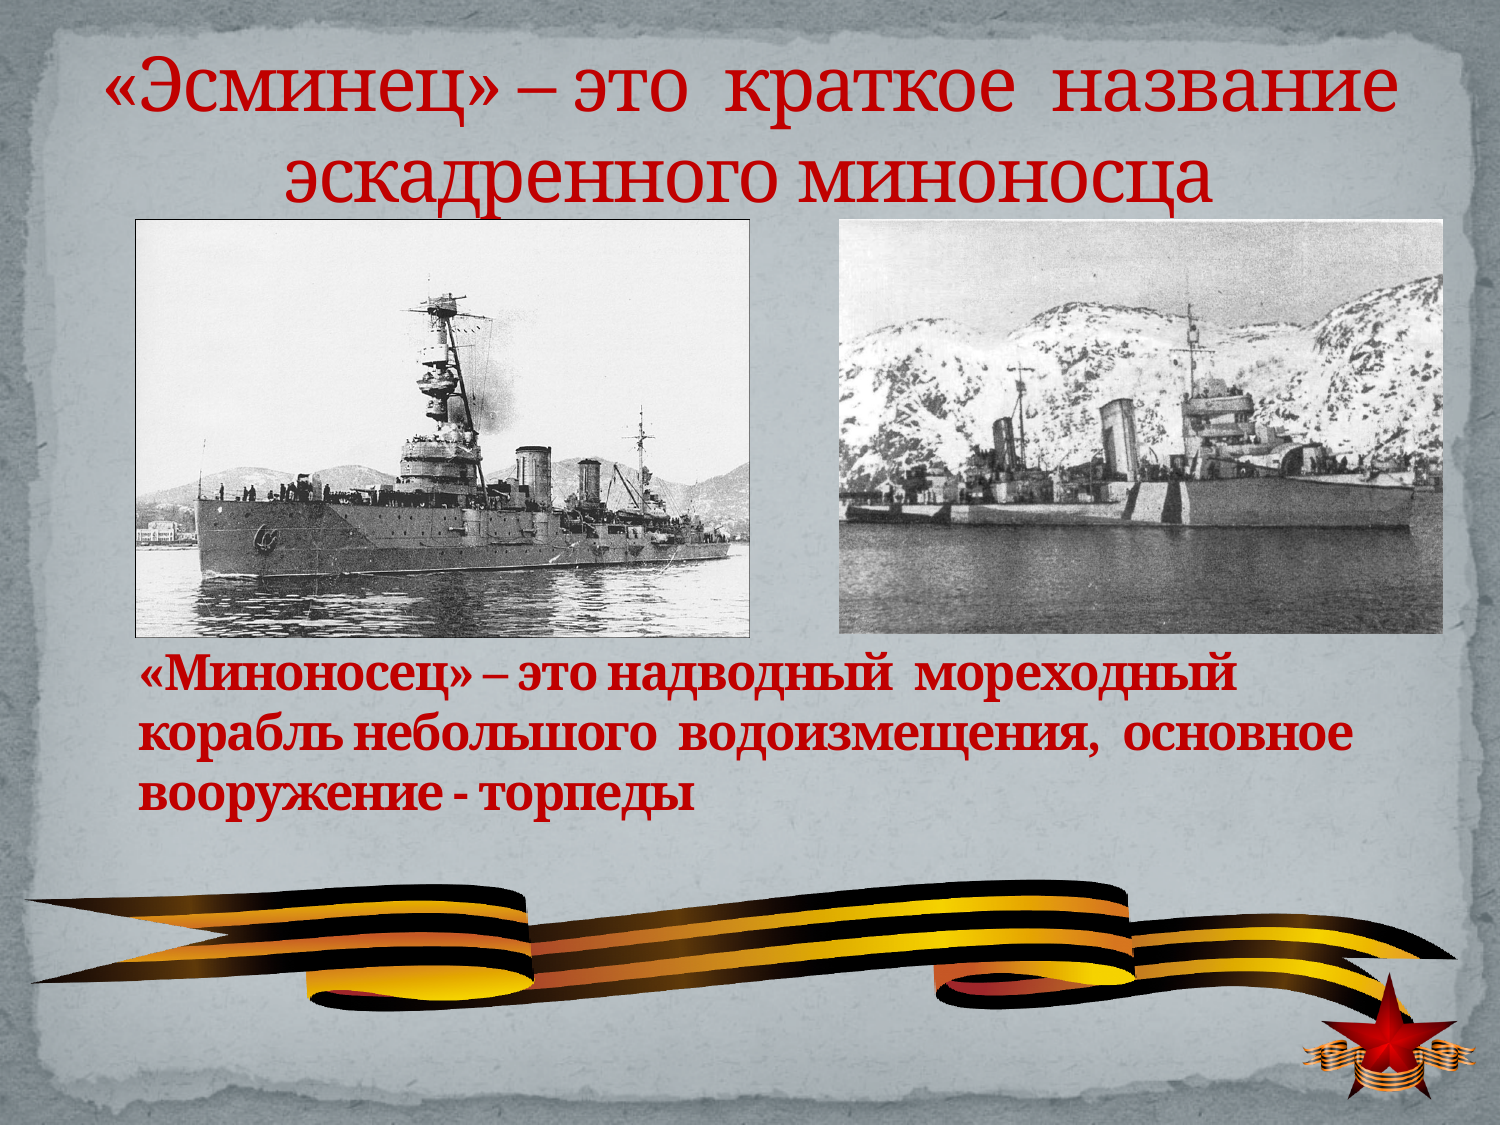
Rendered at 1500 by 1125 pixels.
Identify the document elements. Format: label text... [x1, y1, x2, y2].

picture [0, 869, 1500, 1100]
title «Эсминец» – это краткое название эскадренного миноносца [74, 24, 1425, 225]
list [135, 219, 751, 639]
picture [838, 219, 1444, 634]
text_box «Миноносец» – это надводный мореходный корабль небольшого водоизмещения, основное вооружение - торпеды [123, 633, 1414, 829]
